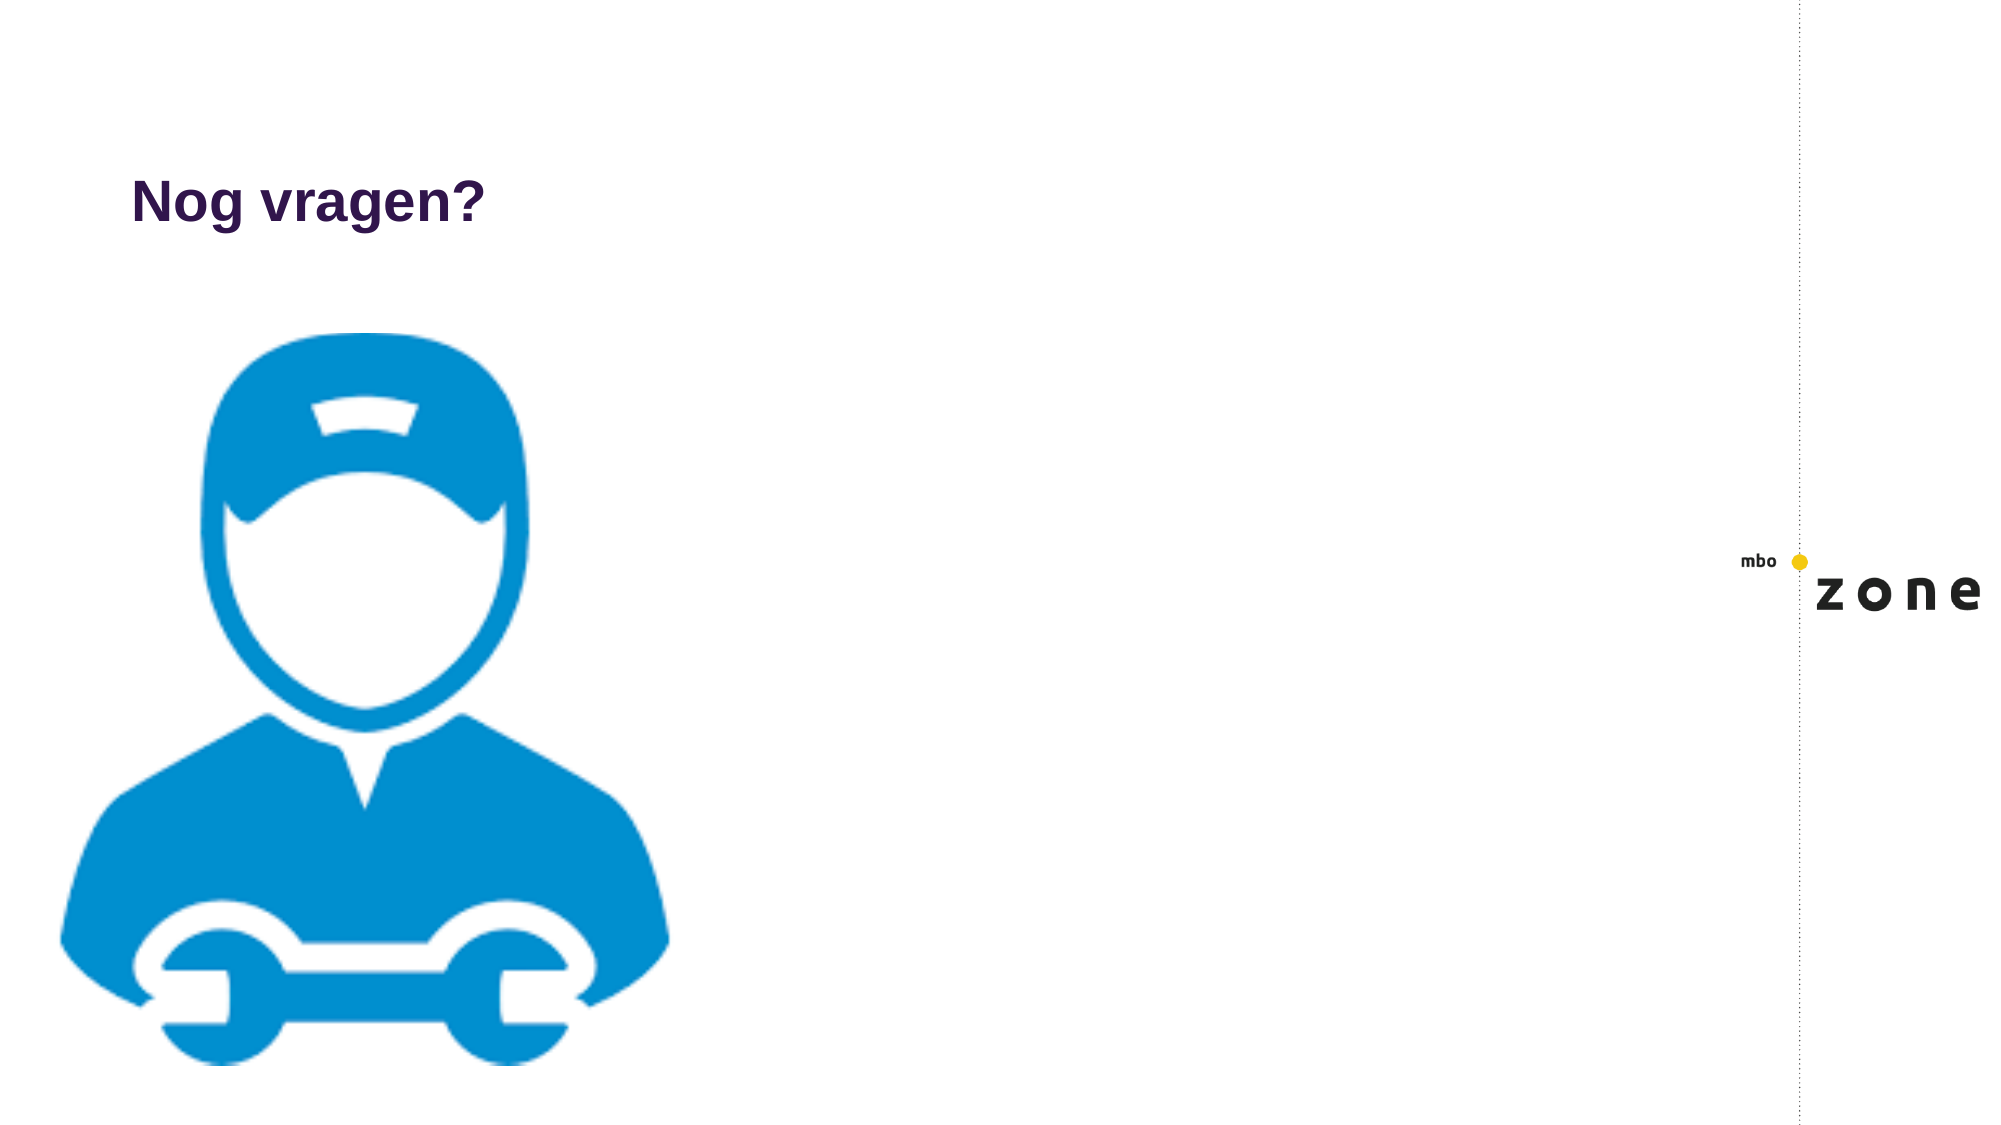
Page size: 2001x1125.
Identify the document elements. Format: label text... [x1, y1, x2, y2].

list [0, 333, 732, 1066]
title Nog vragen? [131, 176, 1352, 426]
picture [1596, 0, 2001, 1125]
